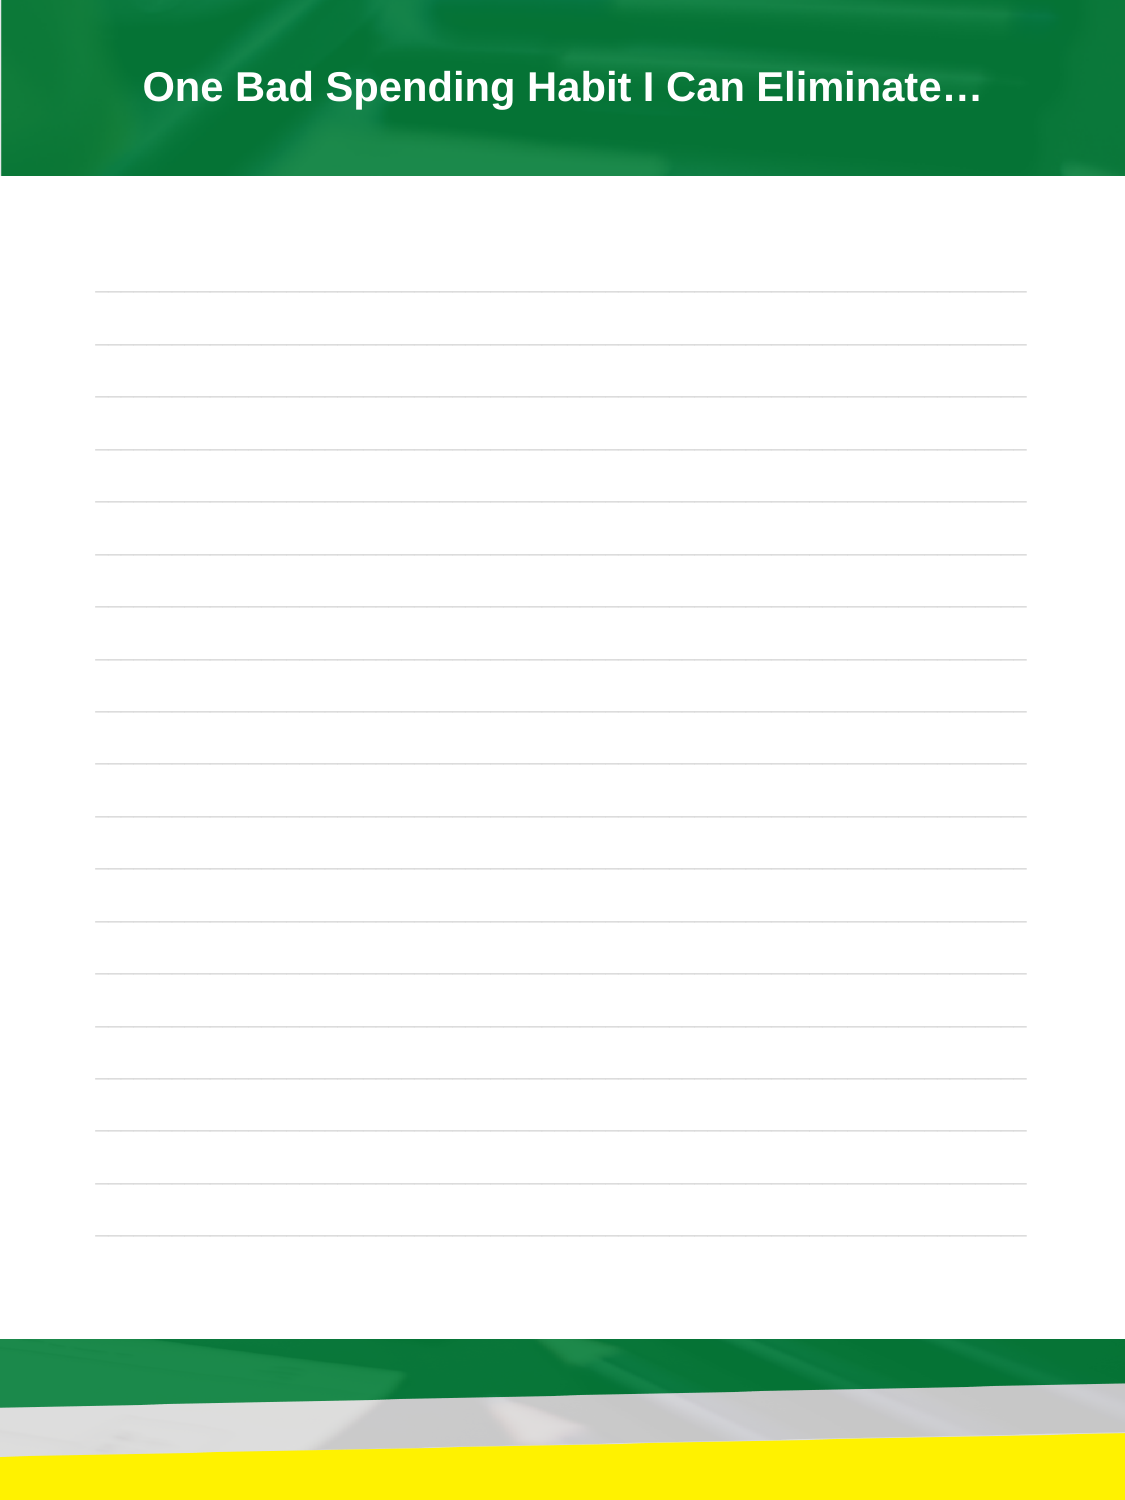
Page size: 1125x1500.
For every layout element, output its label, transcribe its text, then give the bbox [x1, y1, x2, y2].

picture [0, 0, 1125, 176]
text_box _________________________________________________________________________ _________________________________________________________________________ _________________________________________________________________________ _________________________________________________________________________ _________________________________________________________________________ _________________________________________________________________________ _________________________________________________________________________ _________________________________________________________________________ _________________________________________________________________________ _________________________________________________________________________ _________________________________________________________________________ _________________________________________________________________________ _________________________________________________________________________ _________________________________________________________________________ _________________________________________________________________________ _________________________________________________________________________ _________________________________________________________________________ _________________________________________________________________________ _________________________________________________________________________ [80, 258, 1045, 1245]
picture [0, 1339, 1125, 1500]
